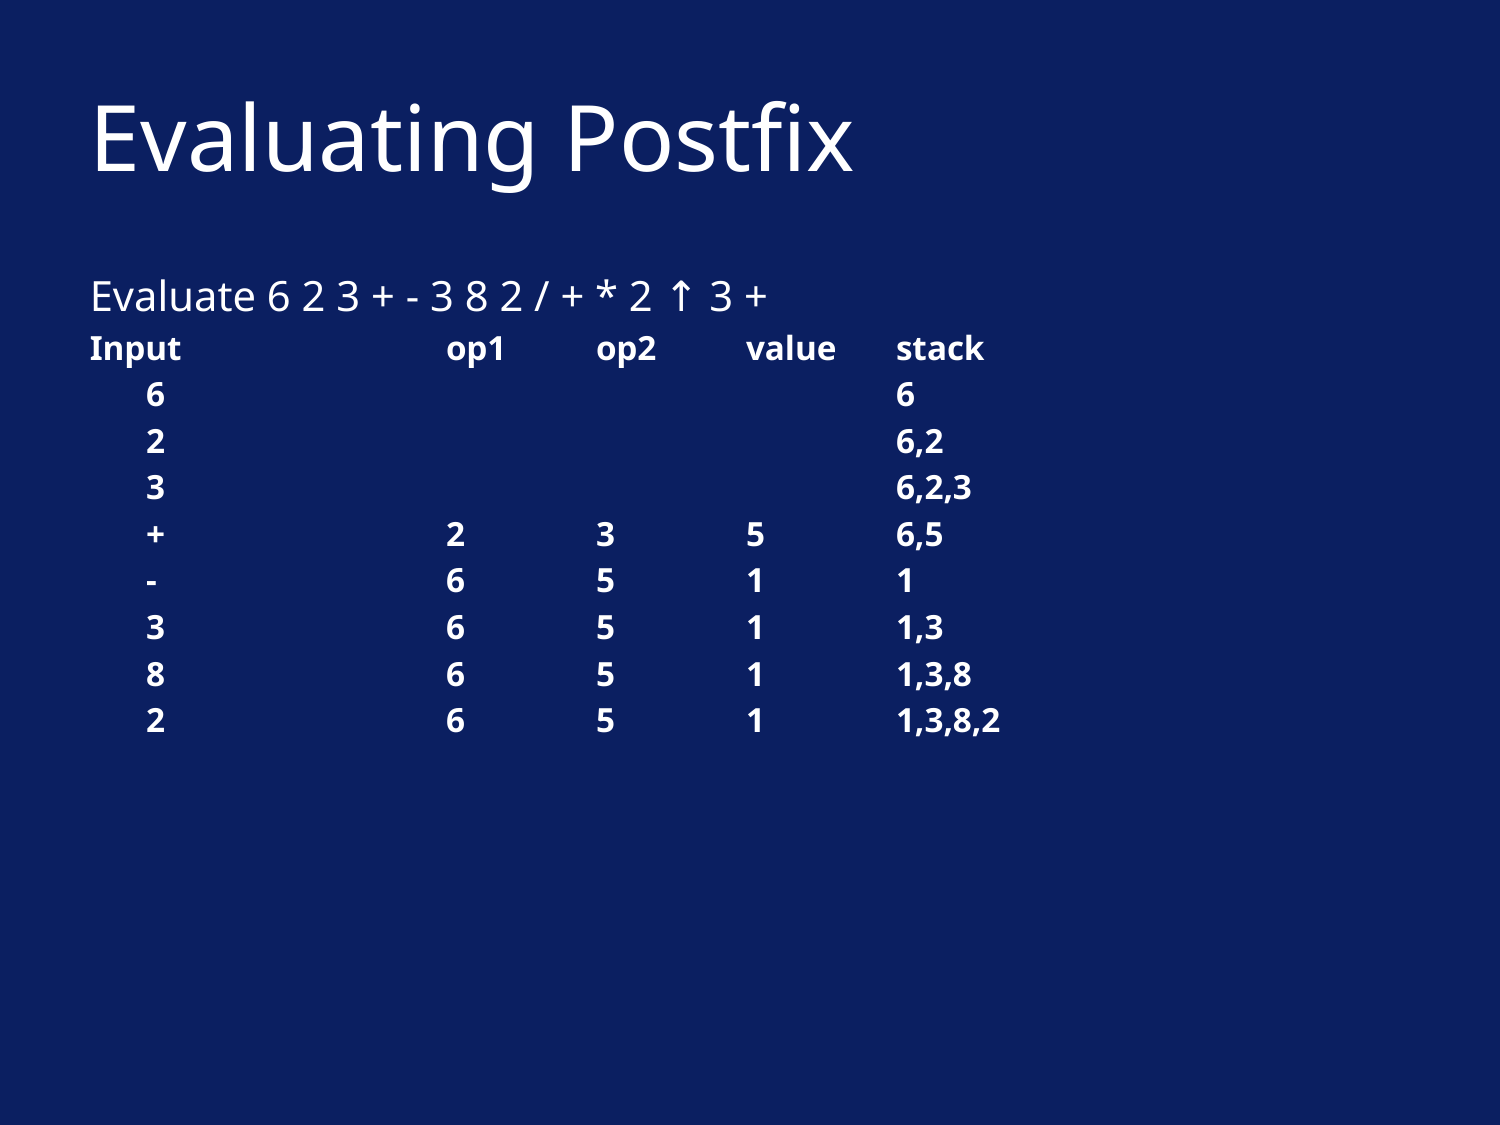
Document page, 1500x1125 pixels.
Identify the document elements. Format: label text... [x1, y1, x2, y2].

title Evaluating Postfix [74, 59, 1425, 210]
list Evaluate 6 2 3 + - 3 8 2 / + * 2 ↑ 3 + Input op1 op2 value stack 6 6 2 6,2 3 6,2,3 + 2 3 5 6,5 - 6 5 1 1 3 6 5 1 1,3 8 6 5 1 1,3,8 2 6 5 1 1,3,8,2 [74, 262, 1425, 1038]
